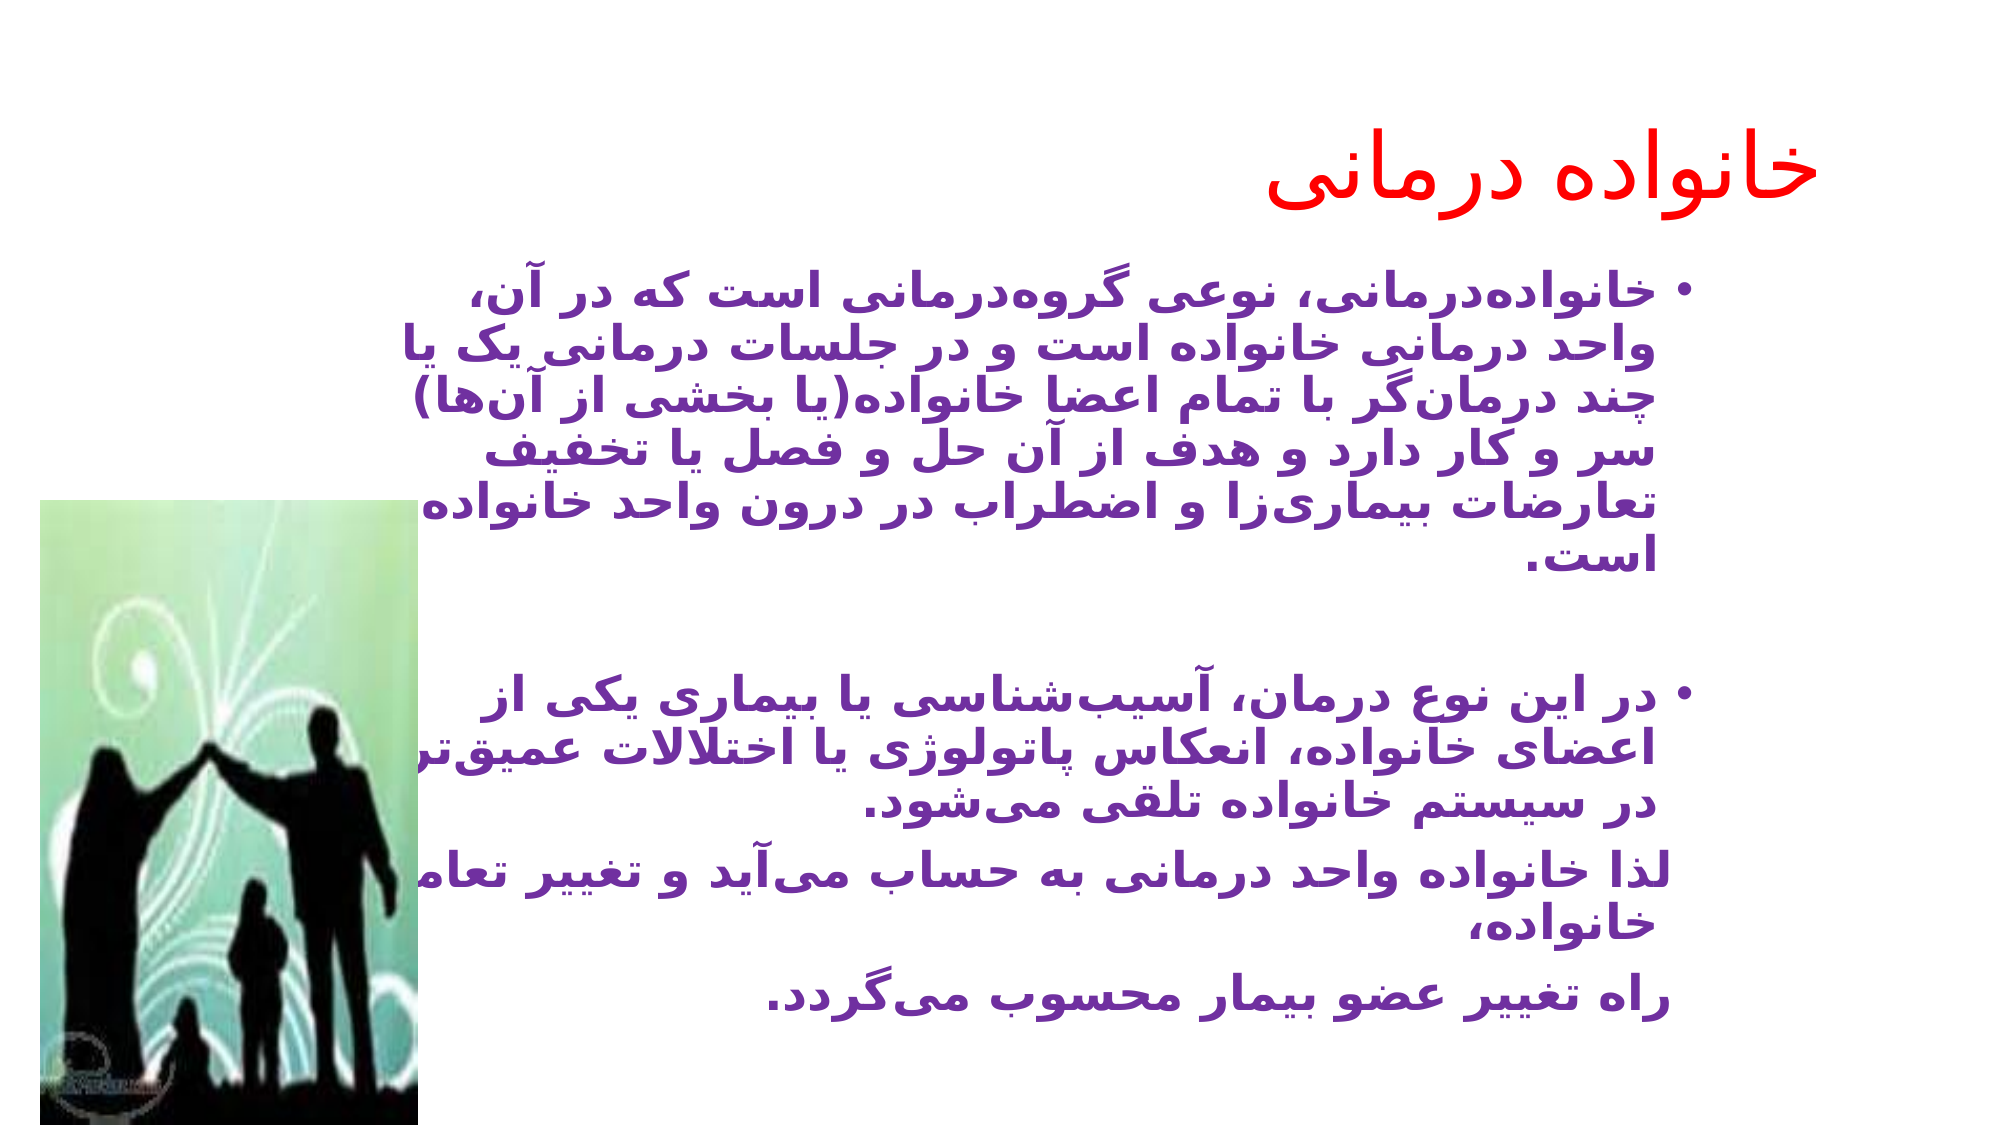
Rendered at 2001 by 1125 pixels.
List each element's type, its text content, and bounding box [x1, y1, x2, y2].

picture [40, 500, 418, 1125]
list خانواده‌درمانی، نوعی گروه‌درمانی است که در آن، واحد درمانی خانواده است و در جلسات درمانی یک یا چند درمان‌گر با تمام اعضا خانواده(یا بخشی از آن‌ها) سر و کار دارد و هدف از آن حل و فصل یا تخفیف تعارضات بیماری‌زا و اضطراب در درون واحد خانواده است. در این نوع درمان، آسیب‌شناسی یا بیماری یکی از اعضای خانواده، انعکاس پاتولوژی یا اختلالات عمیق‌تر در سیستم خانواده تلقی می‌شود. لذا خانواده واحد درمانی به حساب می‌آید و تغییر تعامل خانواده، راه تغییر عضو بیمار محسوب می‌گردد. [355, 257, 1706, 1031]
title خانواده درمانی [137, 59, 1863, 278]
